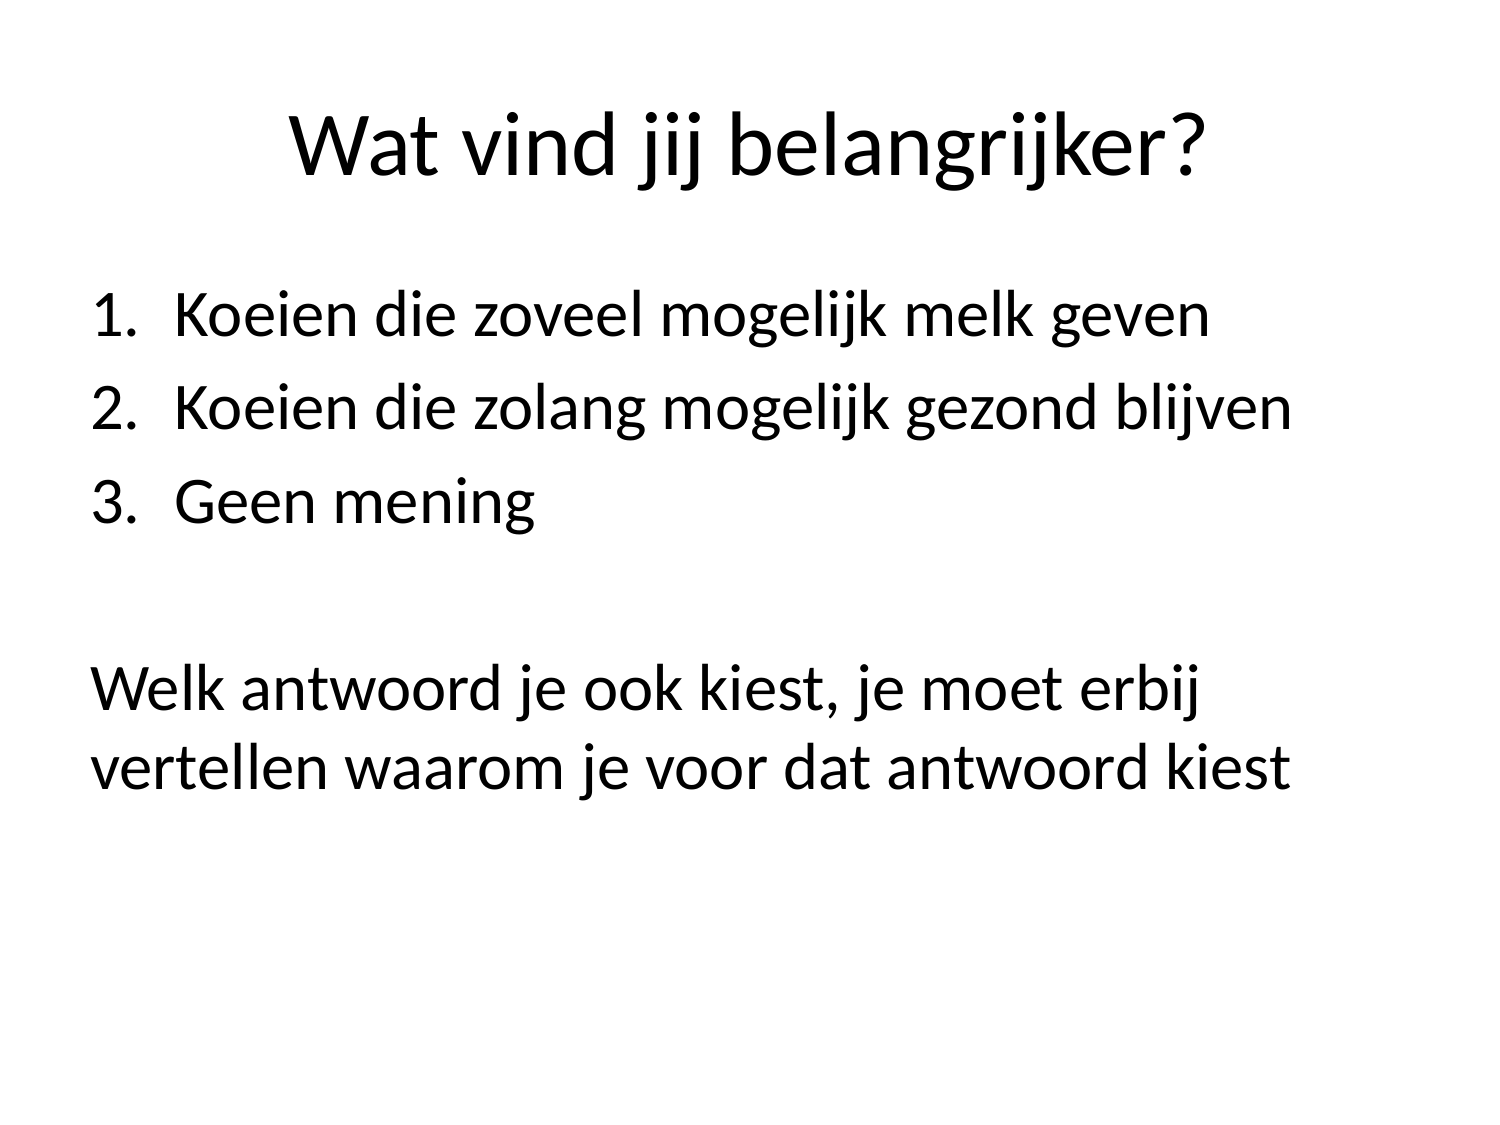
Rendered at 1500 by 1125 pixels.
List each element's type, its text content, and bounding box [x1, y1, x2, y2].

title Wat vind jij belangrijker? [75, 45, 1425, 233]
list Koeien die zoveel mogelijk melk geven Koeien die zolang mogelijk gezond blijven Geen mening Welk antwoord je ook kiest, je moet erbij vertellen waarom je voor dat antwoord kiest [75, 262, 1425, 1005]
